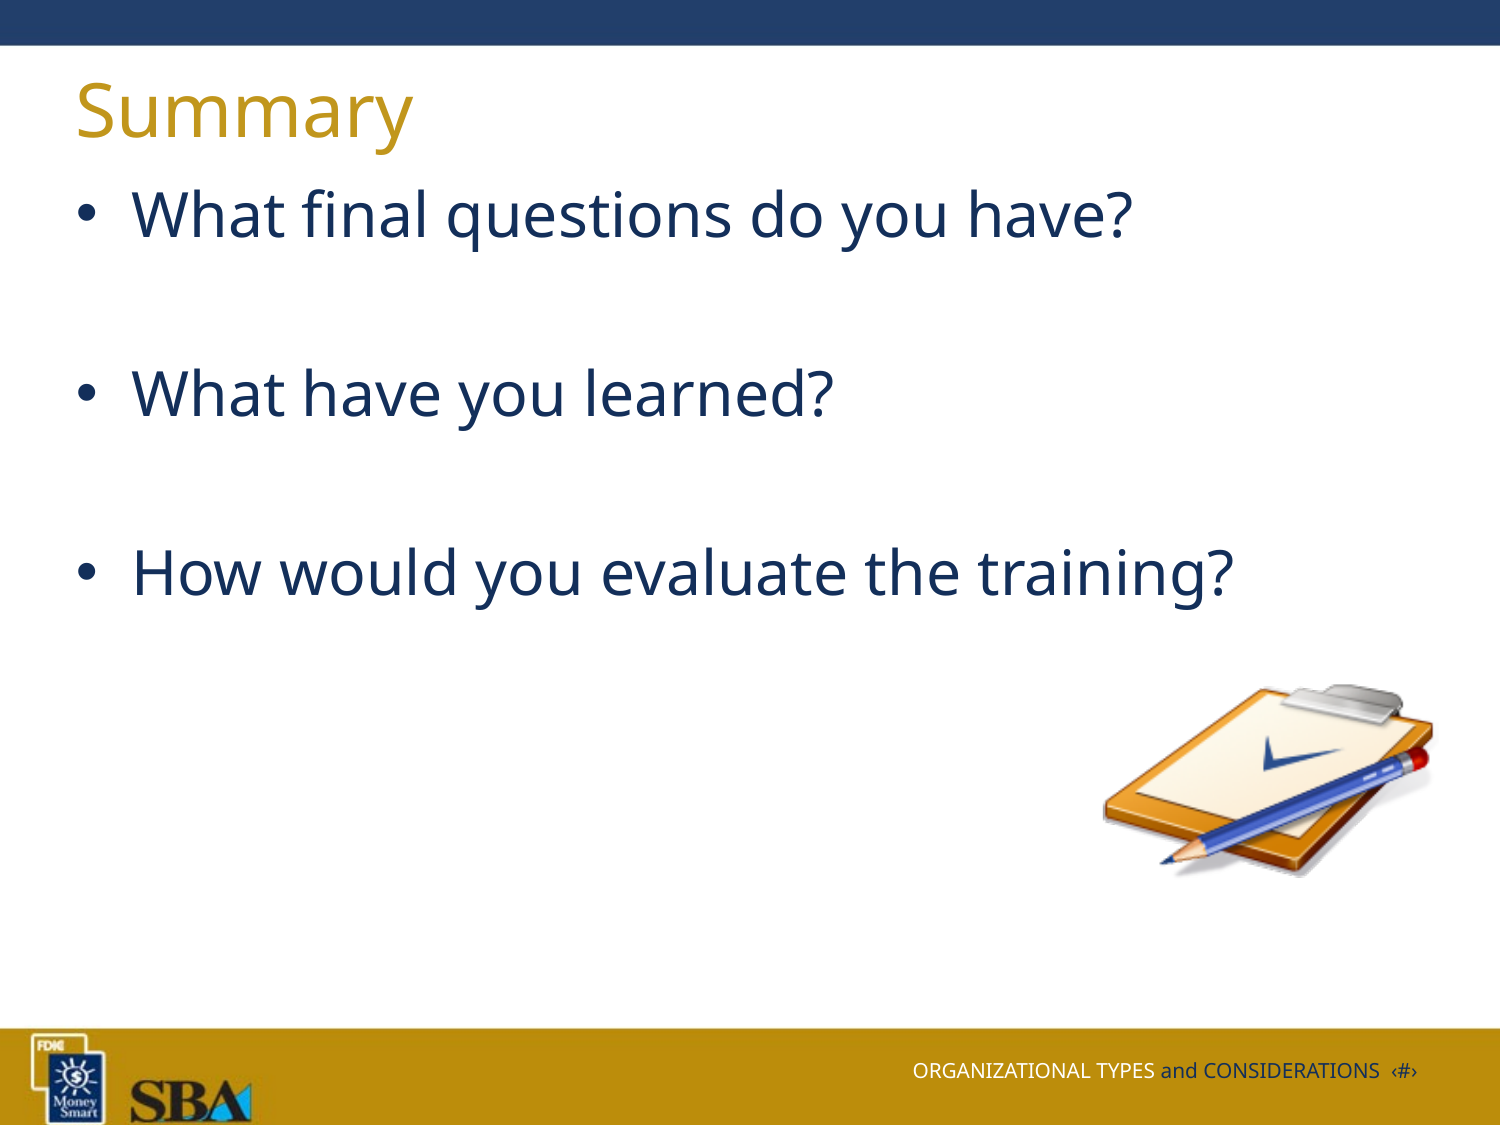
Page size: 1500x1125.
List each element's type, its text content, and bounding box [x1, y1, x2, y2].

title Summary [74, 61, 1426, 163]
list What final questions do you have? What have you learned? How would you evaluate the training? [74, 174, 1426, 876]
picture [0, 0, 1500, 1125]
